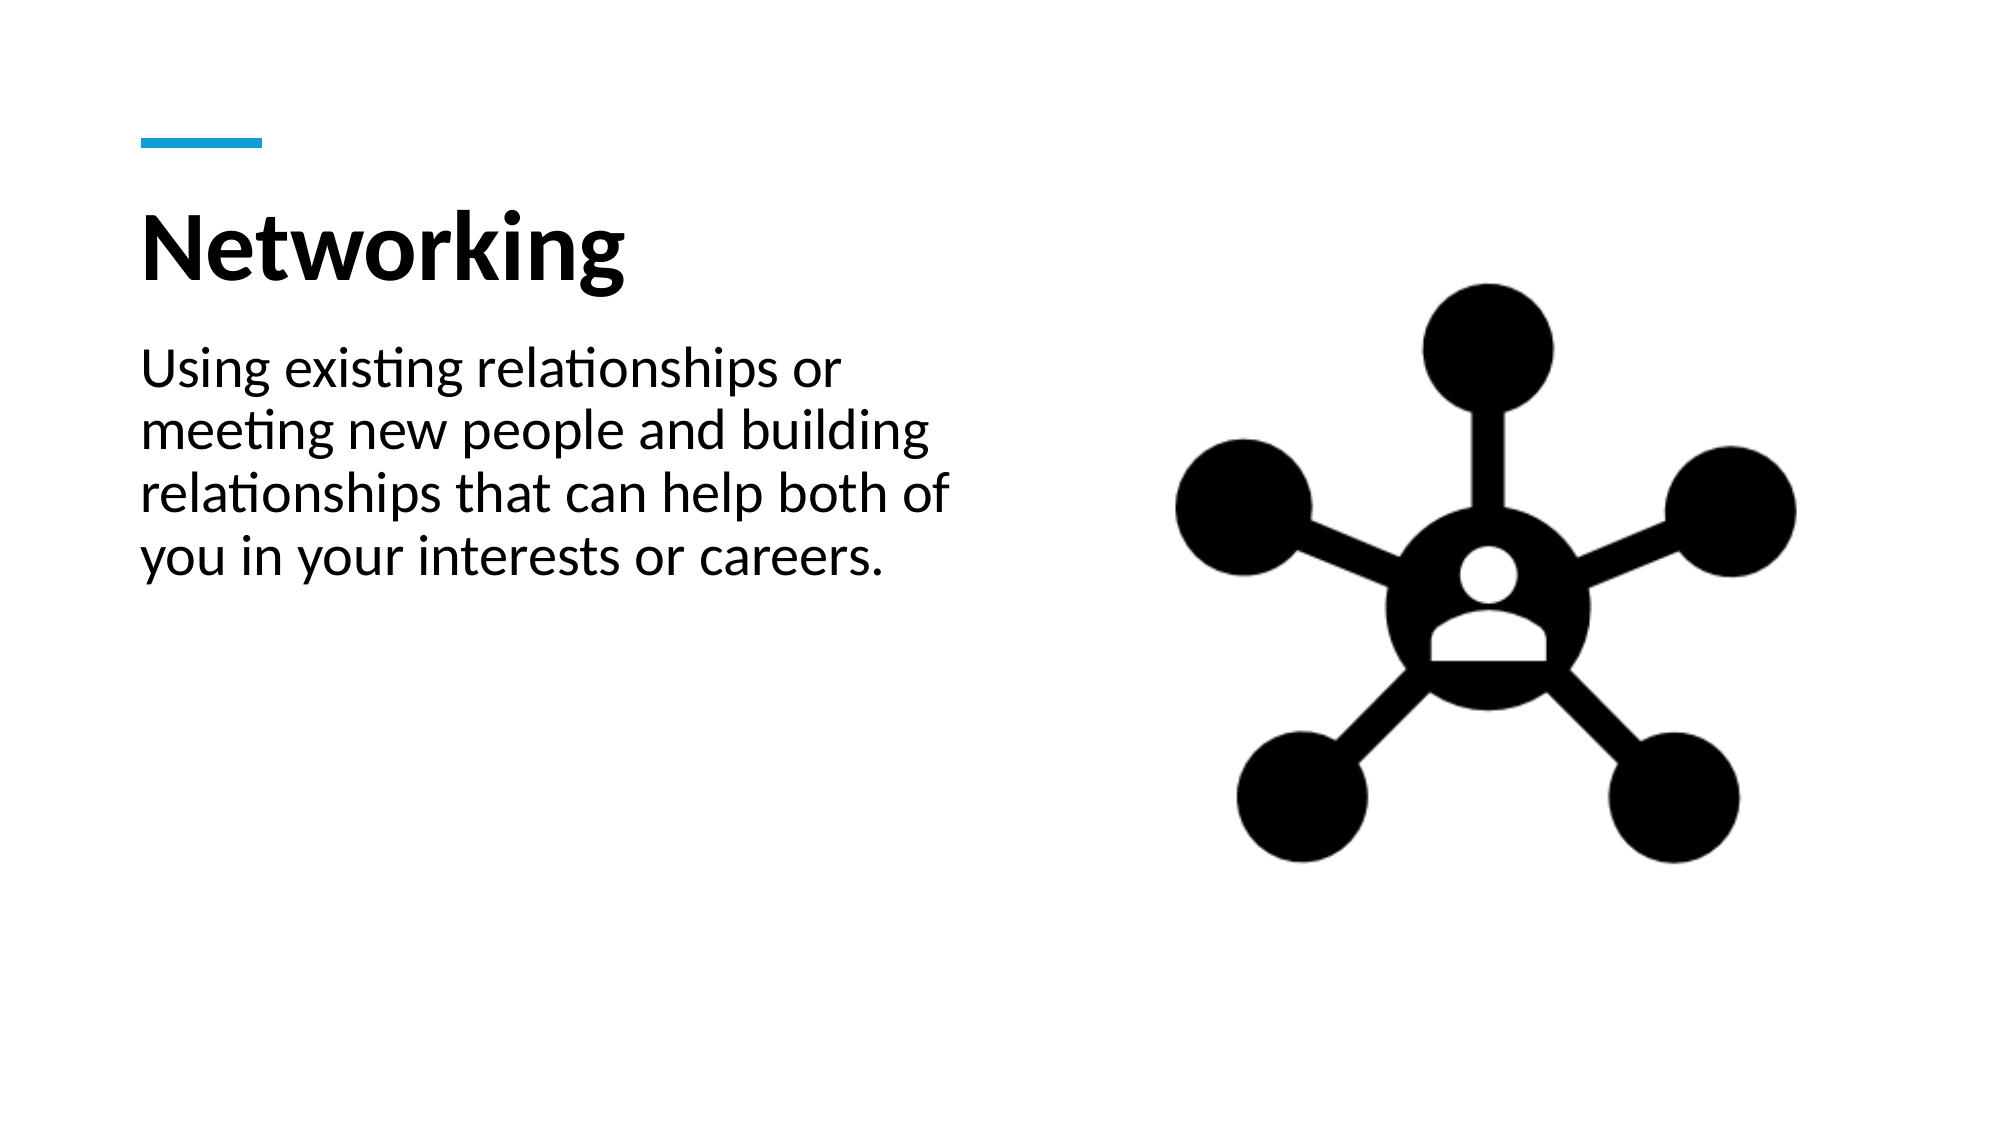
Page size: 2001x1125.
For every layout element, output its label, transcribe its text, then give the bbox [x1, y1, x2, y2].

picture [1091, 186, 1879, 974]
list Using existing relationships or meeting new people and building relationships that can help both of you in your interests or careers. [124, 329, 1029, 1043]
title Networking [124, 186, 871, 329]
